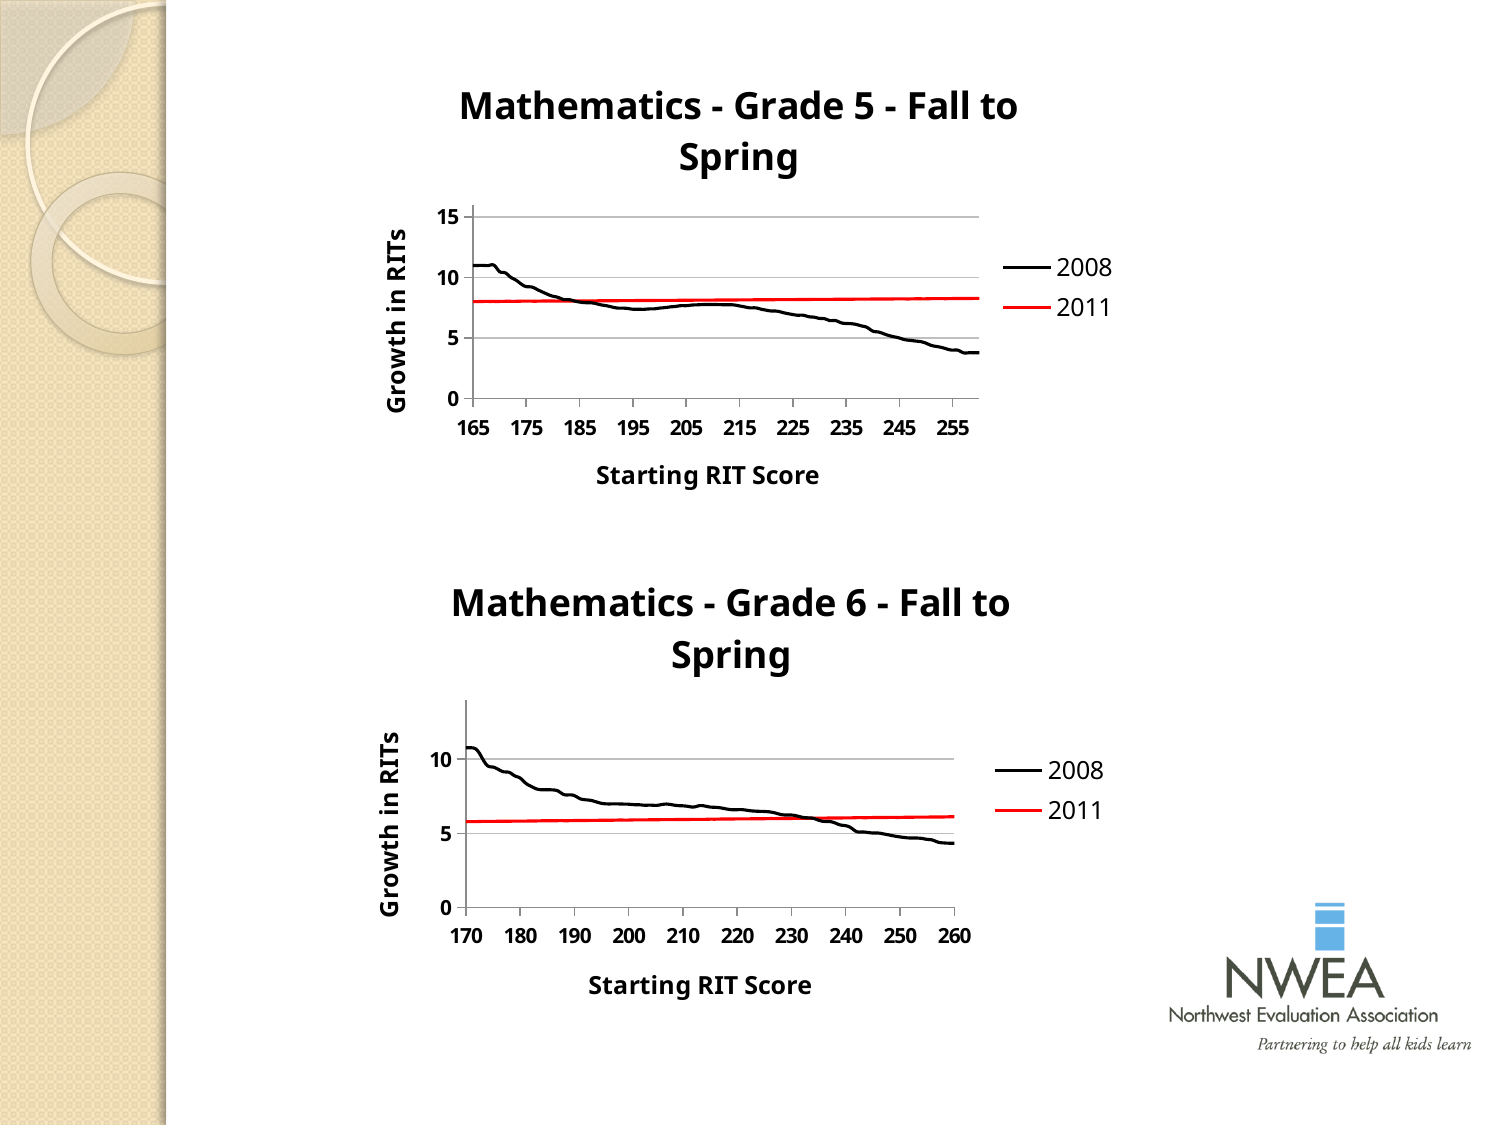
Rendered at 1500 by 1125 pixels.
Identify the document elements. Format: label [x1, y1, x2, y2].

chart [344, 49, 1134, 526]
chart [337, 546, 1126, 1035]
picture [1140, 874, 1500, 1082]
